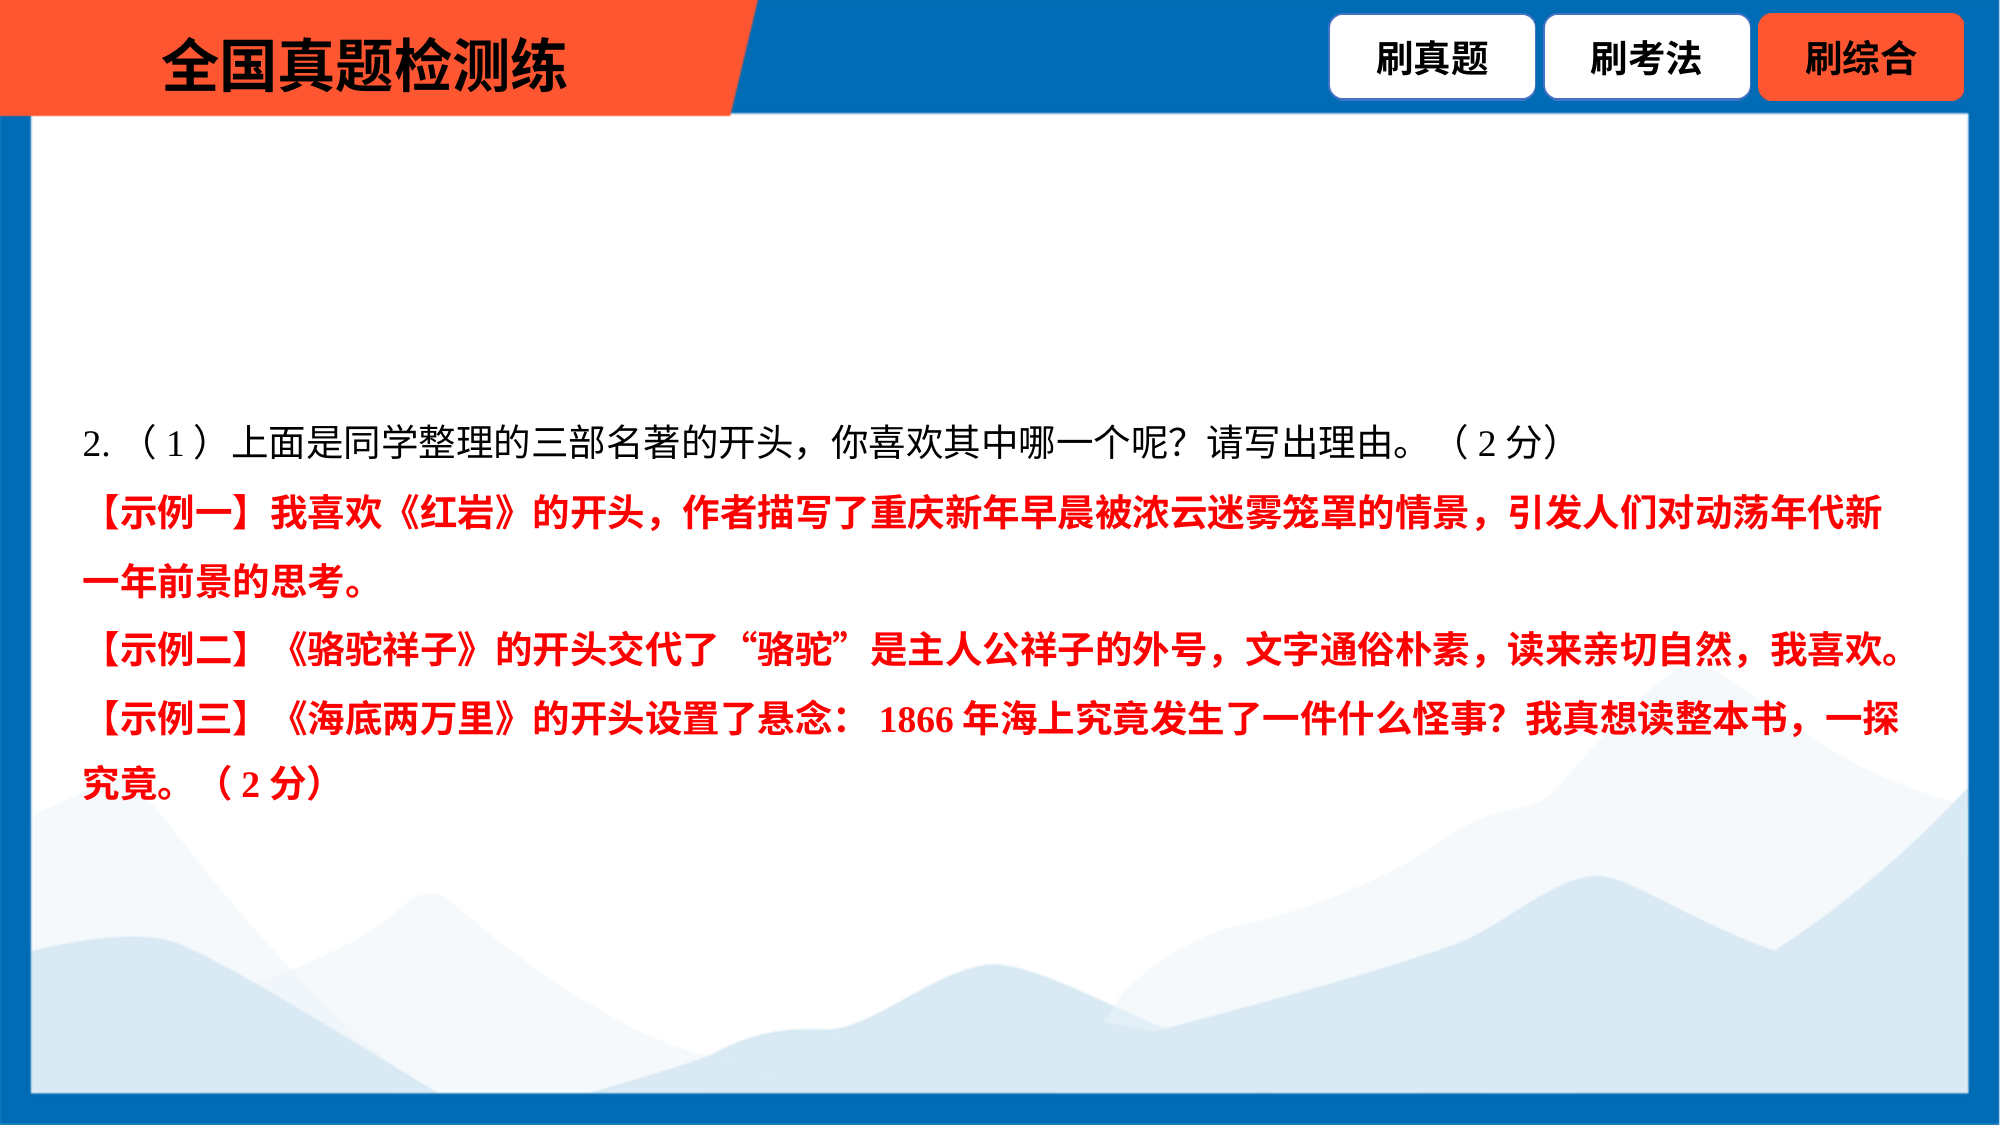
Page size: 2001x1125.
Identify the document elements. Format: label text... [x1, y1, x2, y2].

picture [0, 0, 2000, 1125]
text_box 【示例一】我喜欢《红岩》的开头，作者描写了重庆新年早晨被浓云迷雾笼罩的情景，引发人们对动荡年代新 一年前景的思考。 【示例二】《骆驼祥子》的开头交代了“骆驼”是主人公祥子的外号，文字通俗朴素，读来亲切自然，我喜欢。 【示例三】《海底两万里》的开头设置了悬念：1866年海上究竟发生了一件什么怪事？我真想读整本书，一探 究竟。（2分） [82, 465, 1917, 799]
text_box 2.（1）上面是同学整理的三部名著的开头，你喜欢其中哪一个呢？请写出理由。（2分） [82, 399, 1917, 458]
